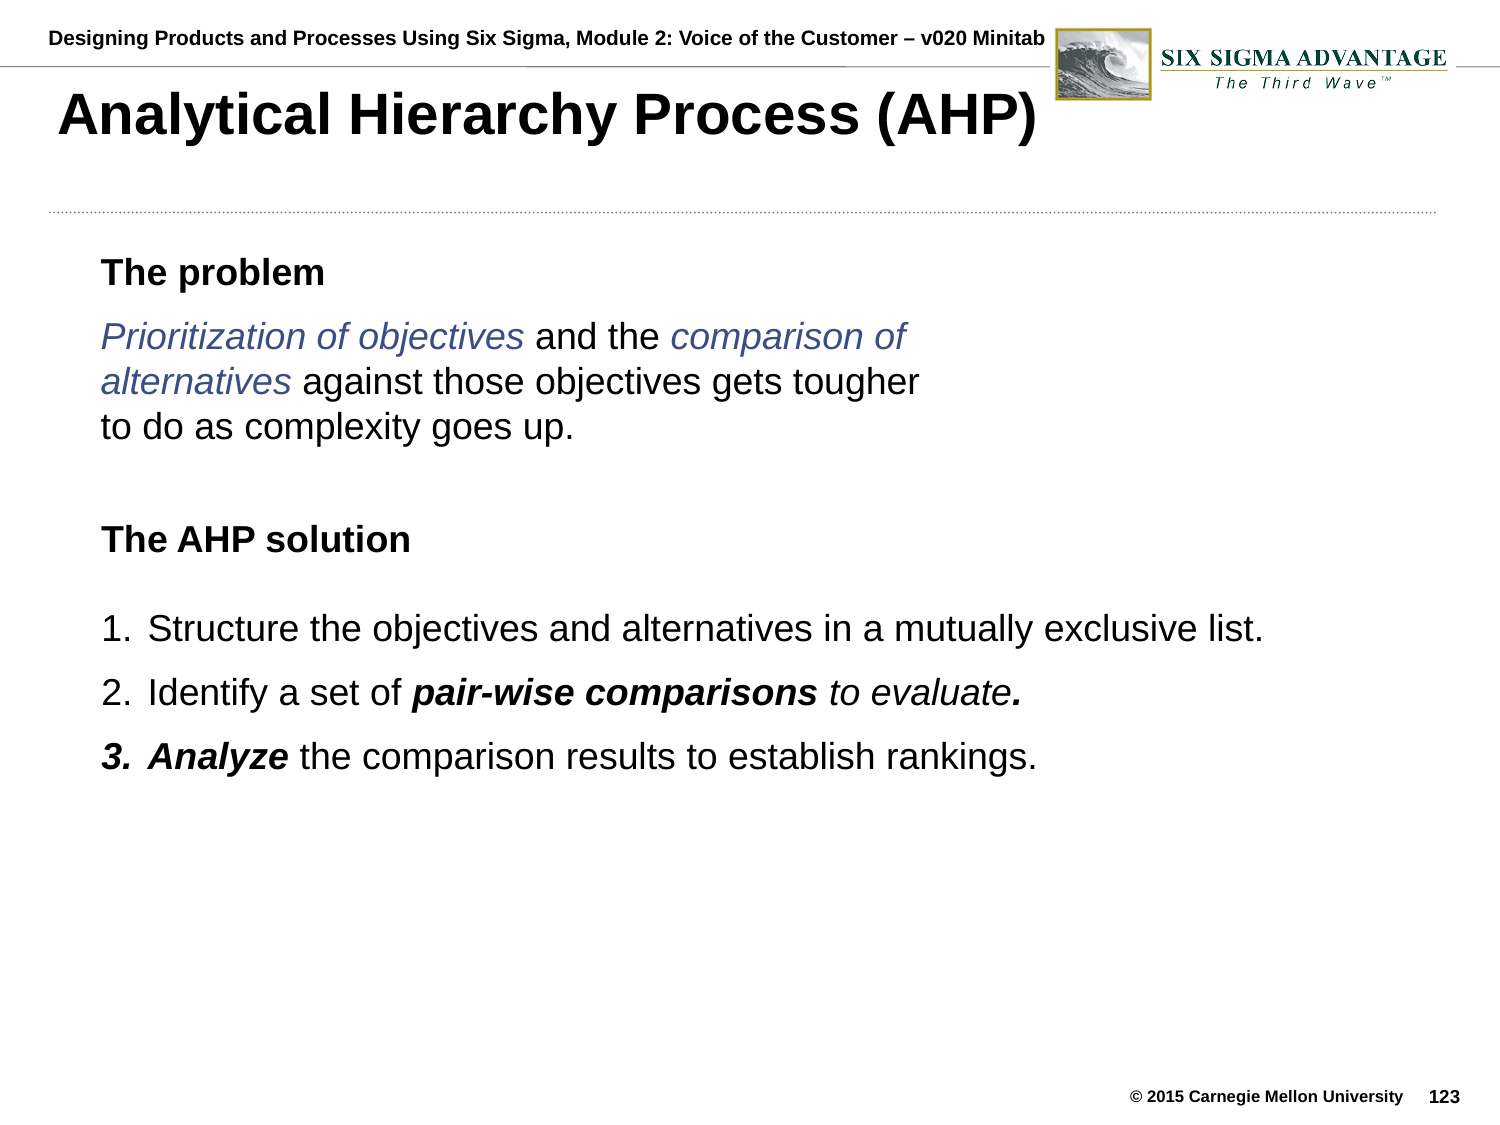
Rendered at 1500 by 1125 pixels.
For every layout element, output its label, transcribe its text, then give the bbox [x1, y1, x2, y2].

picture [1049, 24, 1456, 104]
text_box Structure the objectives and alternatives in a mutually exclusive list. Identify a set of pair-wise comparisons to evaluate. Analyze the comparison results to establish rankings. [86, 533, 1319, 785]
title Analytical Hierarchy Process (AHP) [42, 82, 1438, 154]
text_box The AHP solution [22, 444, 490, 568]
text_box The problem Prioritization of objectives and the comparison of alternatives against those objectives gets tougher to do as complexity goes up. [85, 240, 965, 455]
